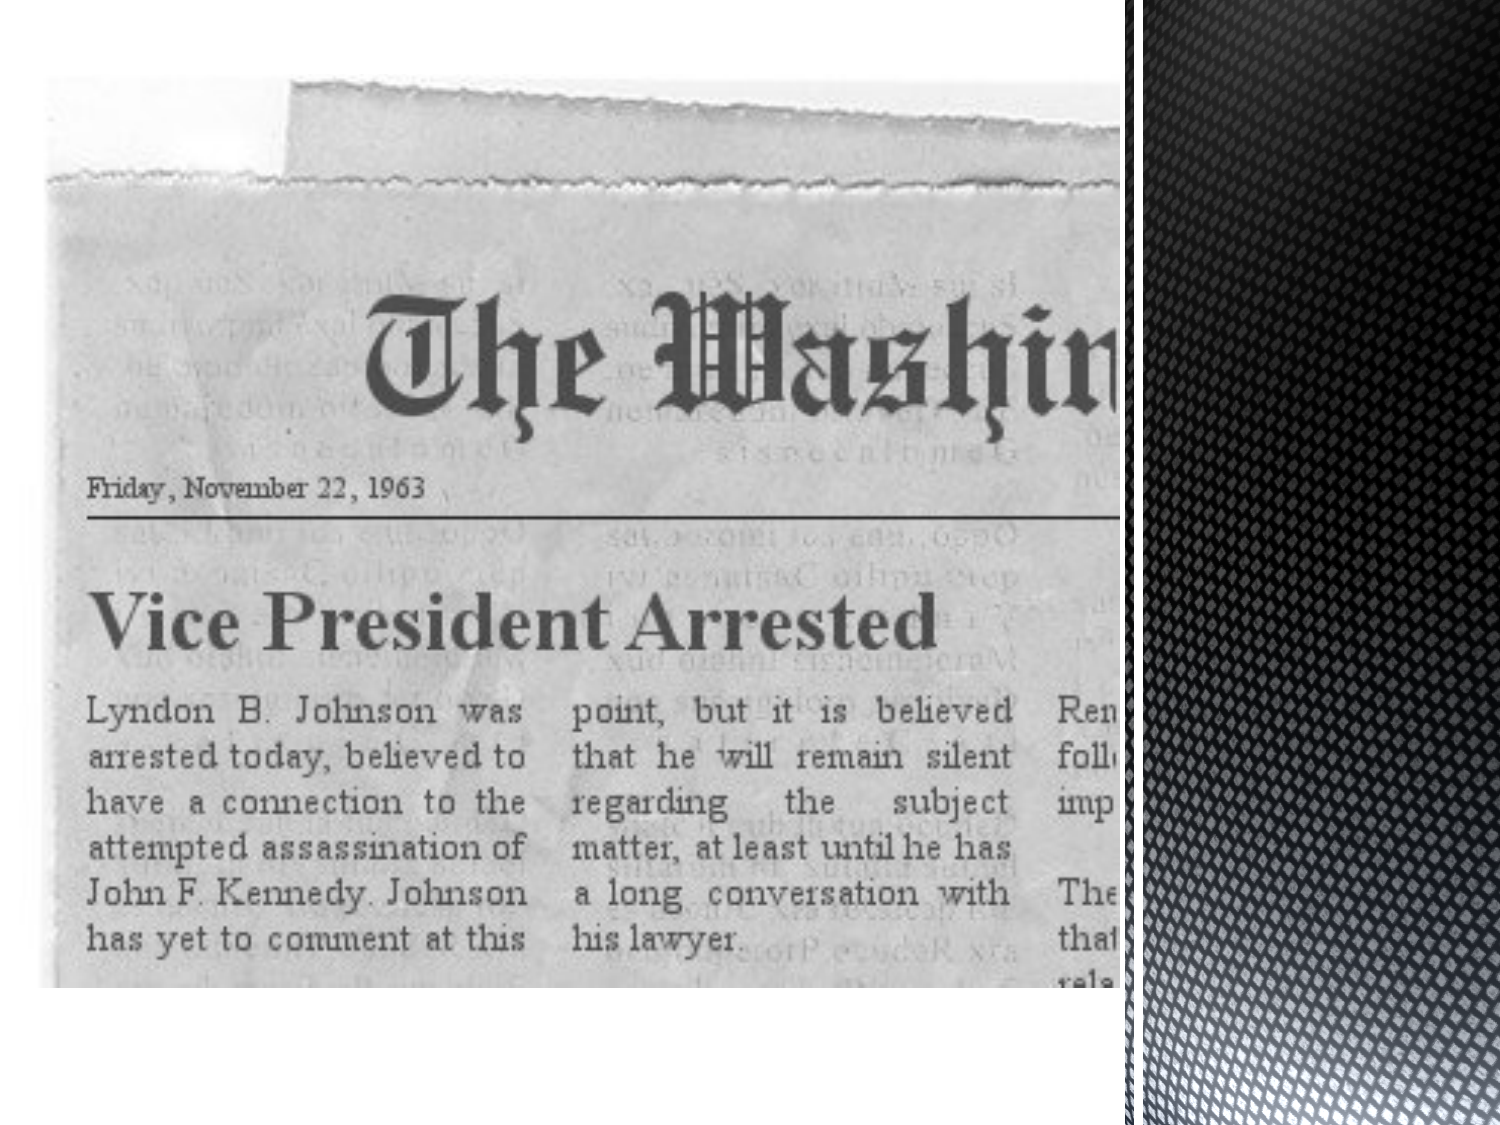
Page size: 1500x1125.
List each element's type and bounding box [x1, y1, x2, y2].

picture [0, 74, 1120, 988]
picture [1125, 0, 1500, 1125]
